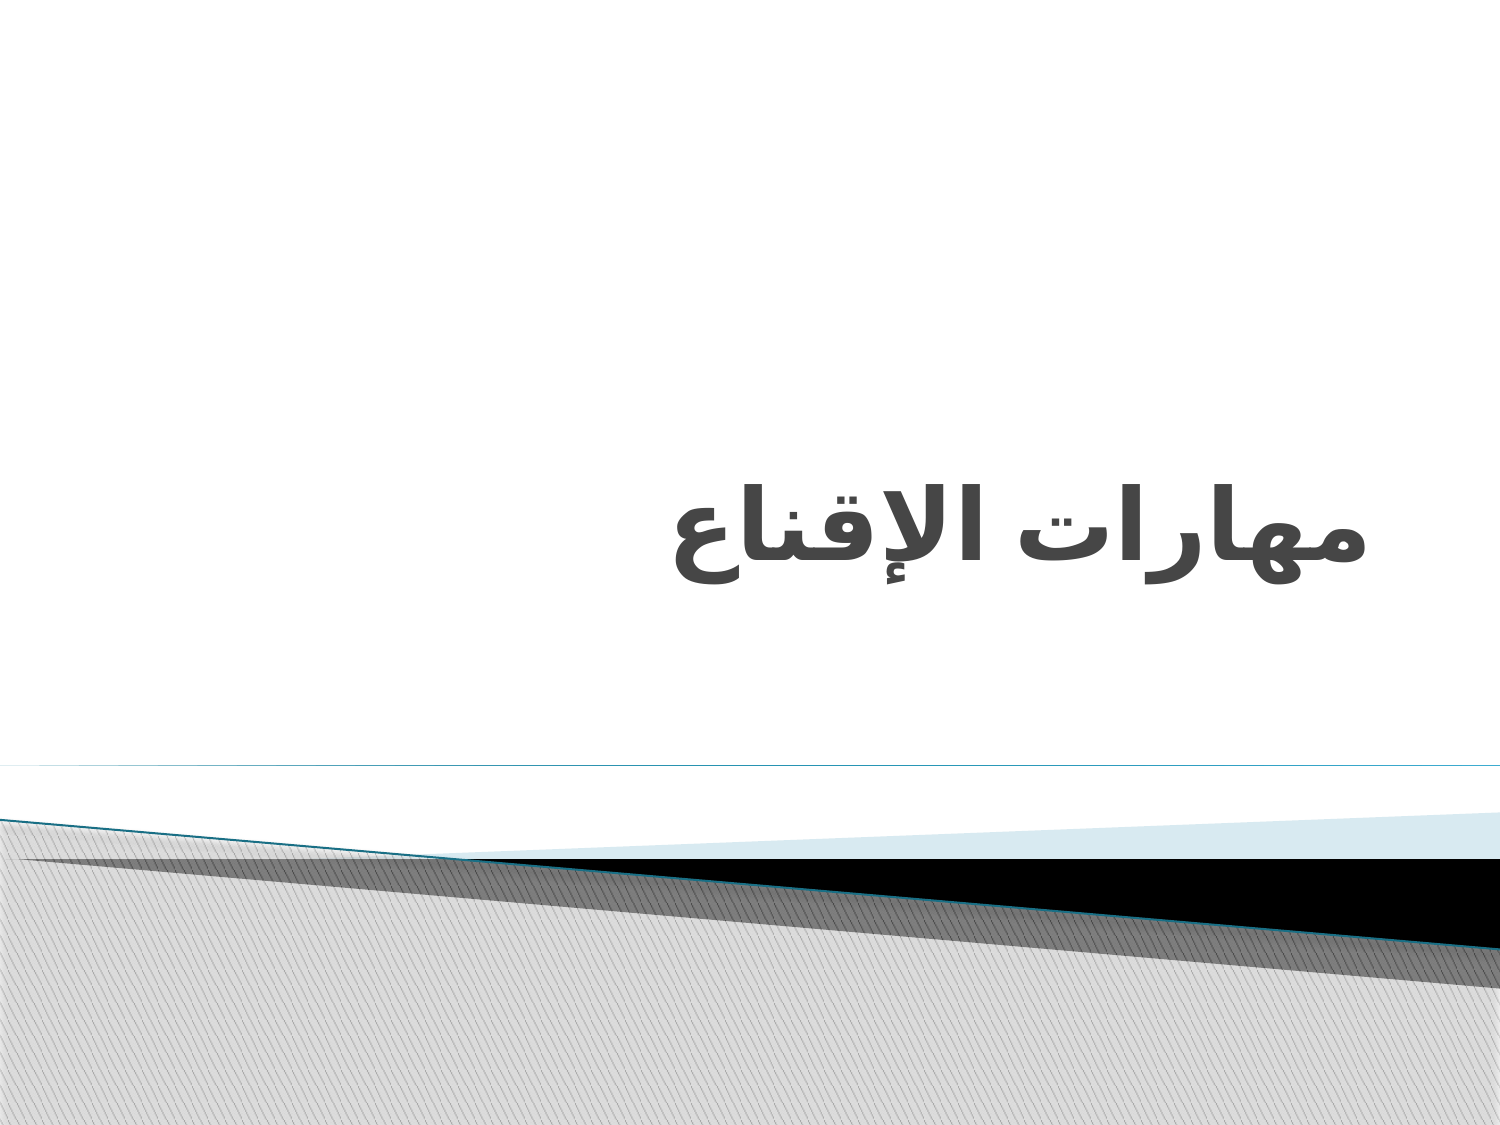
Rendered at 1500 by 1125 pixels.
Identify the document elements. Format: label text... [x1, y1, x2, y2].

title مهارات الإقناع [112, 287, 1388, 588]
picture [5, 859, 1500, 989]
